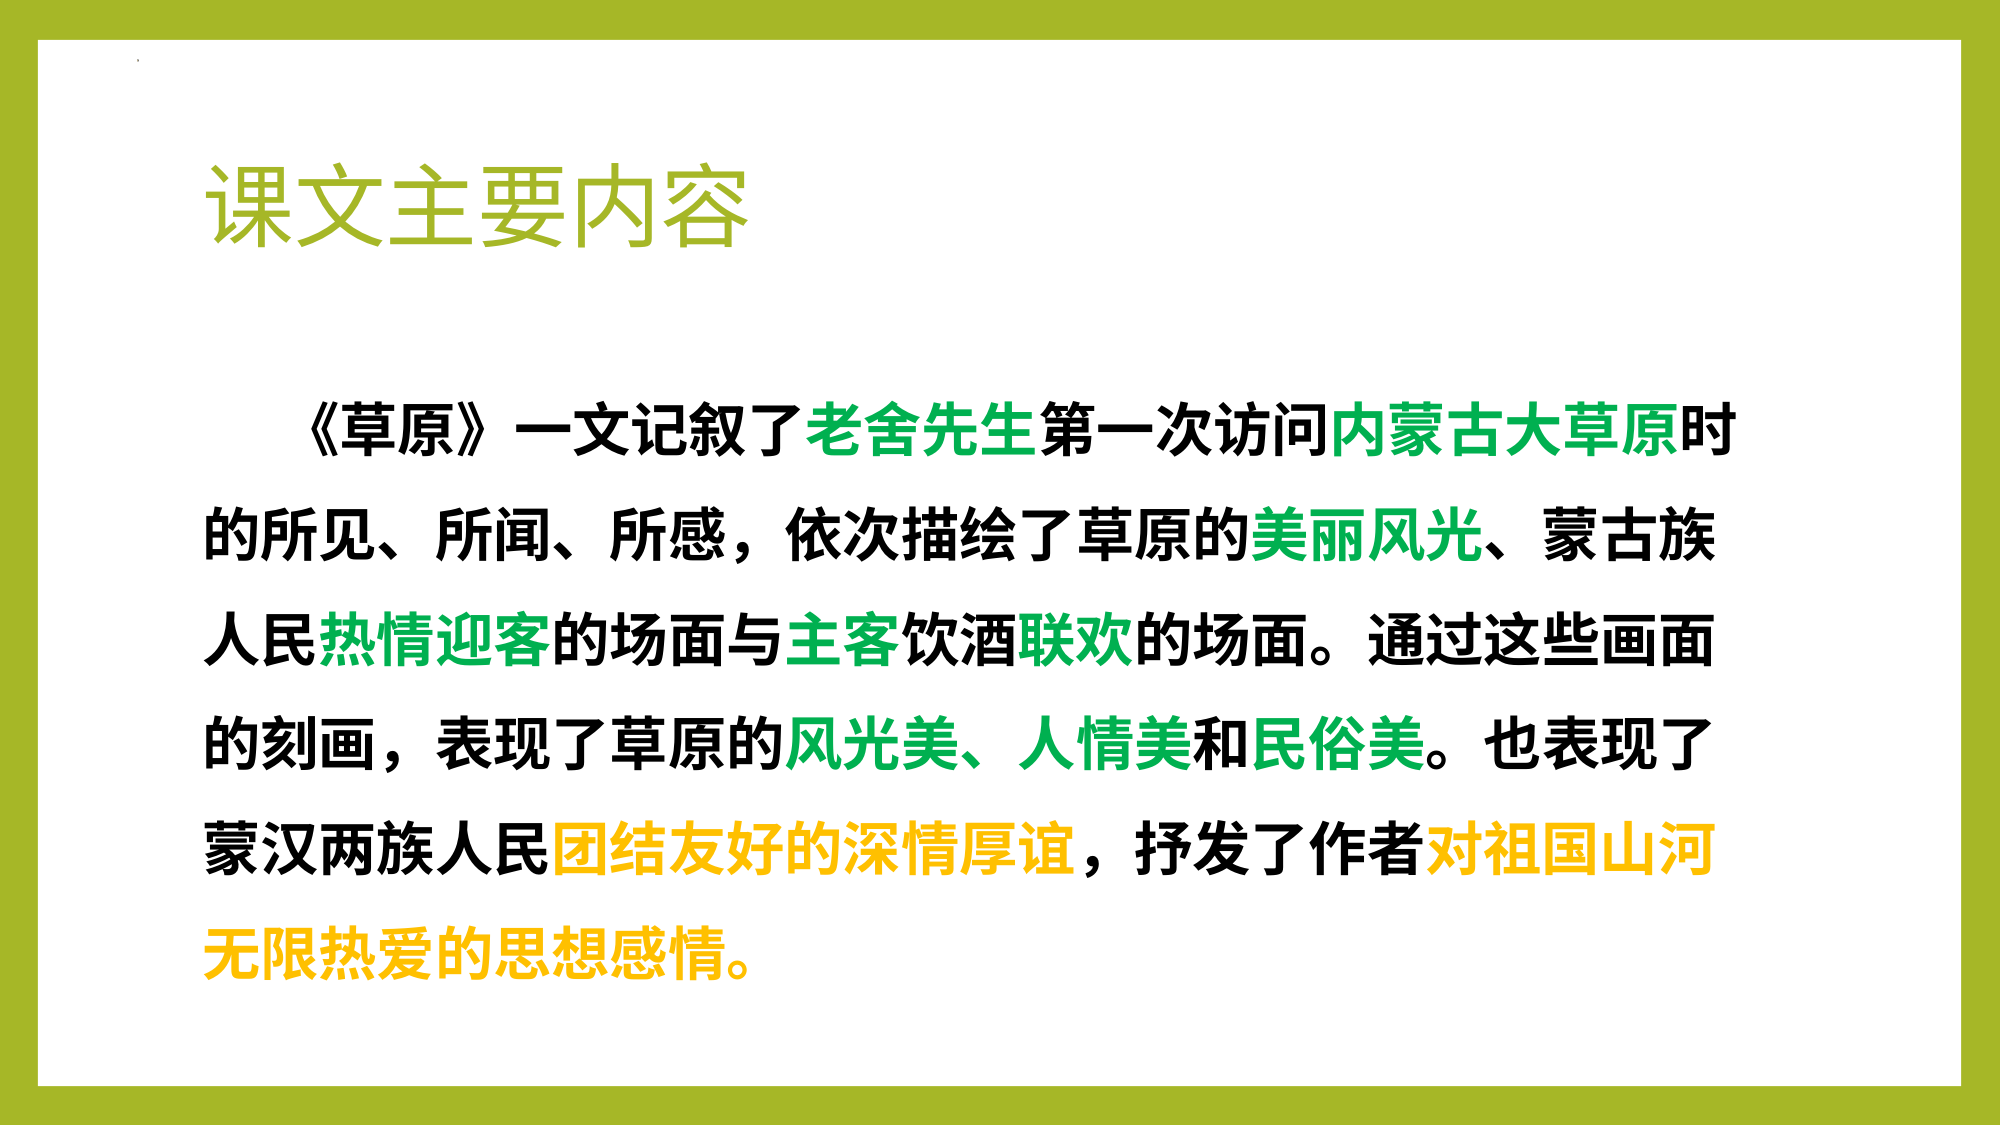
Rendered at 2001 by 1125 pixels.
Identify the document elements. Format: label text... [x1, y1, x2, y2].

title 课文主要内容 [187, 99, 1808, 323]
text_box 《草原》一文记叙了老舍先生第一次访问内蒙古大草原时的所见、所闻、所感，依次描绘了草原的美丽风光、蒙古族人民热情迎客的场面与主客饮酒联欢的场面。通过这些画面的刻画，表现了草原的风光美、人情美和民俗美。也表现了蒙汉两族人民团结友好的深情厚谊，抒发了作者对祖国山河无限热爱的思想感情。 [187, 350, 1772, 995]
